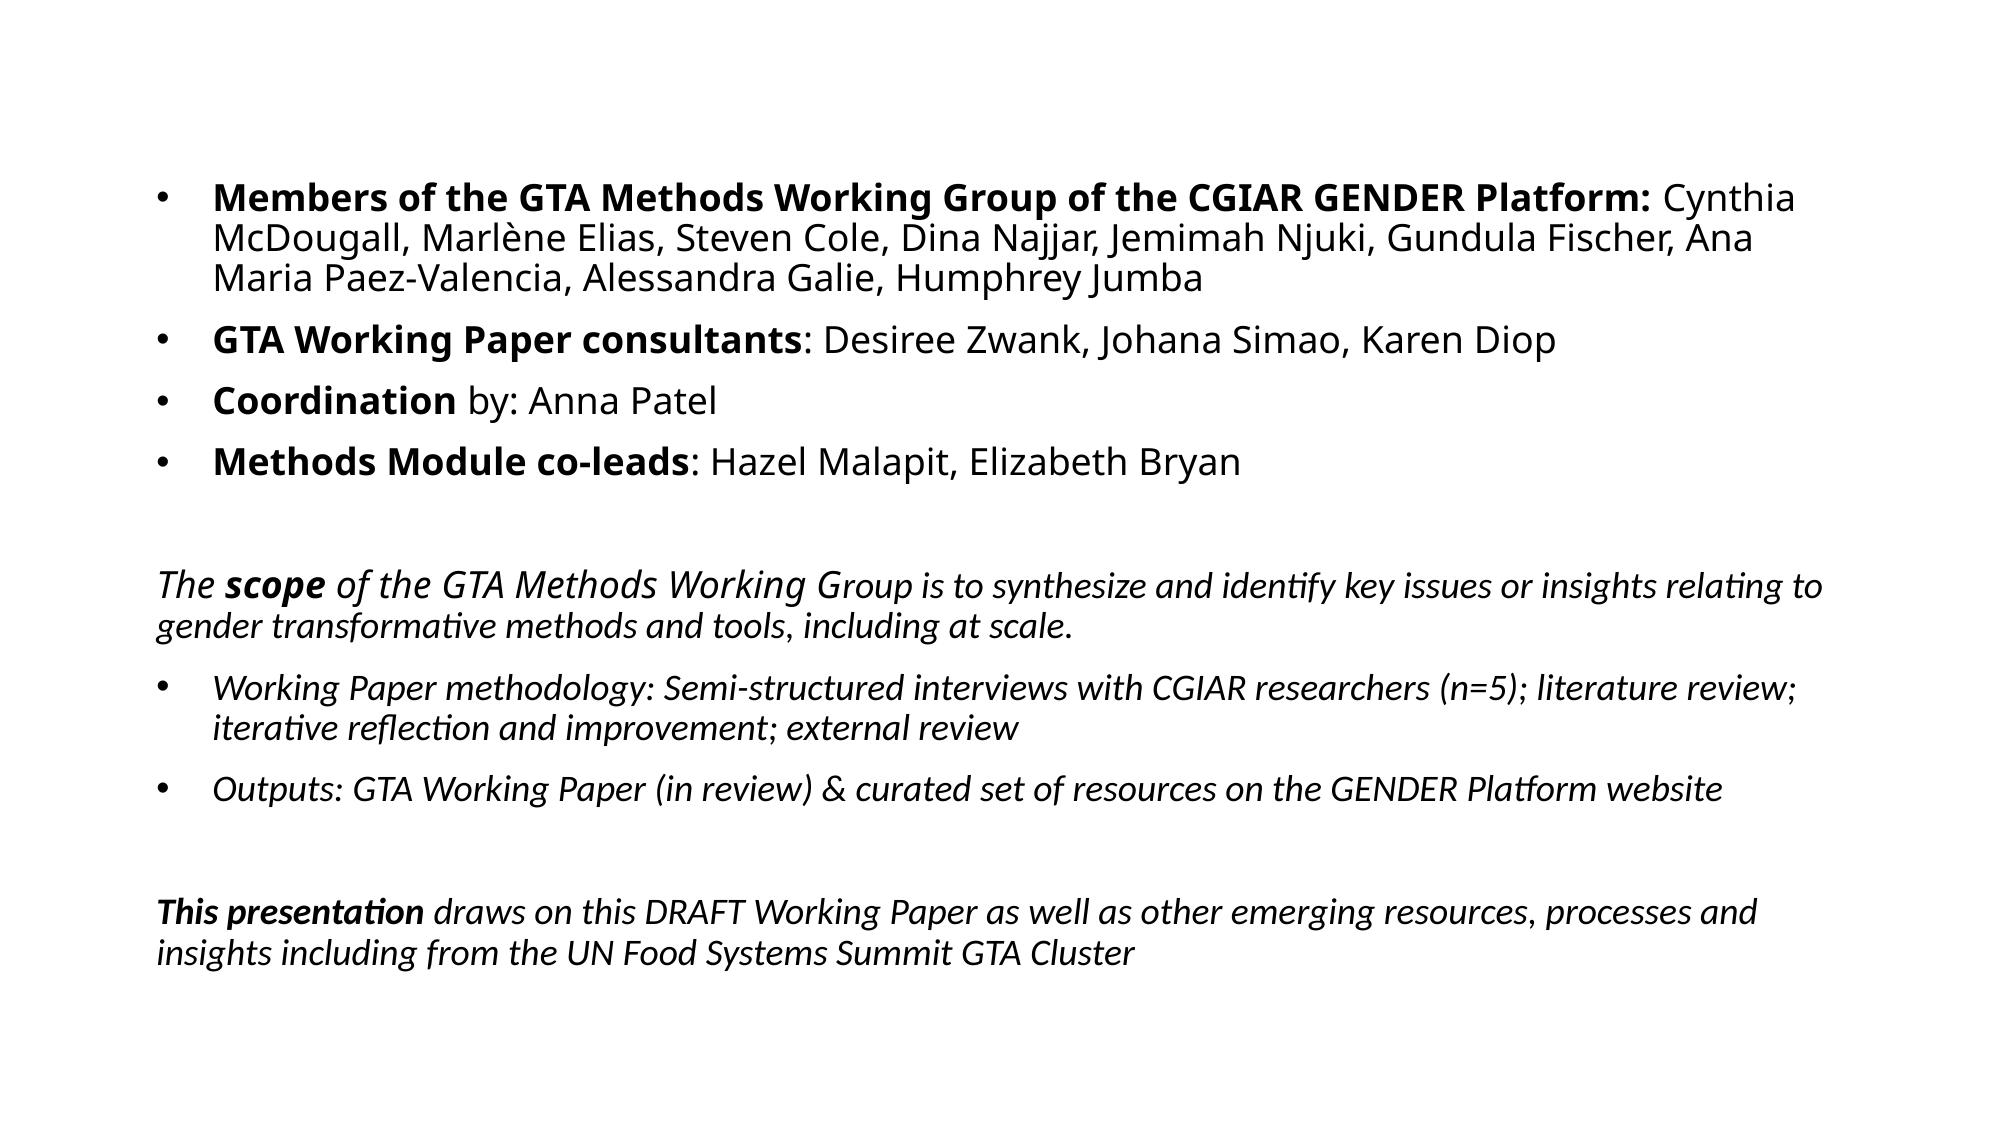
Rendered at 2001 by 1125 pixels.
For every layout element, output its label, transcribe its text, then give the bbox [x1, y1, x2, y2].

list Members of the GTA Methods Working Group of the CGIAR GENDER Platform: Cynthia McDougall, Marlène Elias, Steven Cole, Dina Najjar, Jemimah Njuki, Gundula Fischer, Ana Maria Paez-Valencia, Alessandra Galie, Humphrey Jumba GTA Working Paper consultants: Desiree Zwank, Johana Simao, Karen Diop Coordination by: Anna Patel Methods Module co-leads: Hazel Malapit, Elizabeth Bryan The scope of the GTA Methods Working Group is to synthesize and identify key issues or insights relating to gender transformative methods and tools, including at scale. Working Paper methodology: Semi-structured interviews with CGIAR researchers (n=5); literature review; iterative reflection and improvement; external review Outputs: GTA Working Paper (in review) & curated set of resources on the GENDER Platform website This presentation draws on this DRAFT Working Paper as well as other emerging resources, processes and insights including from the UN Food Systems Summit GTA Cluster [122, 171, 1848, 981]
